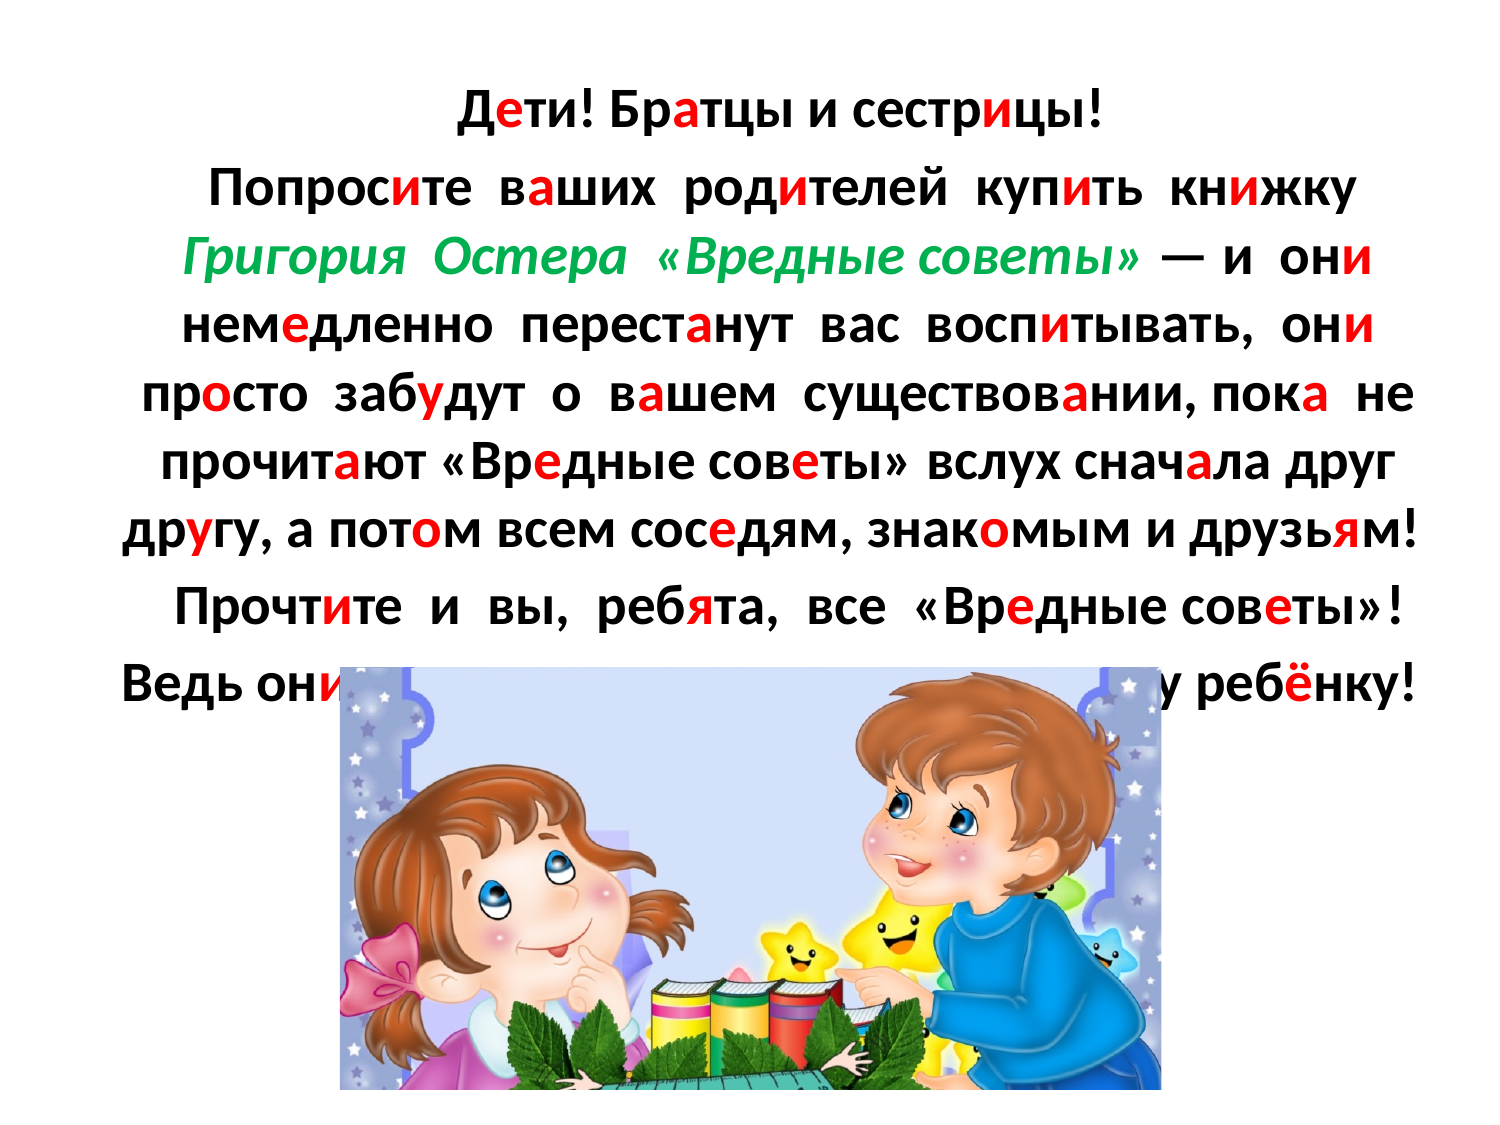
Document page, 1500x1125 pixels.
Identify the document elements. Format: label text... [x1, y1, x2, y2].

list Дети! Братцы и сестрицы! Попросите ваших родителей купить книжку Григория Остера «Вредные советы» — и они немедленно перестанут вас воспитывать, они просто забудут о вашем существовании, пока не прочитают «Вредные советы» вслух сначала друг другу, а потом всем соседям, знакомым и друзьям! Прочтите и вы, ребята, все «Вредные советы»! Ведь они полезны каждому нормальному ребёнку! [41, 54, 1460, 723]
picture [339, 667, 1162, 1091]
